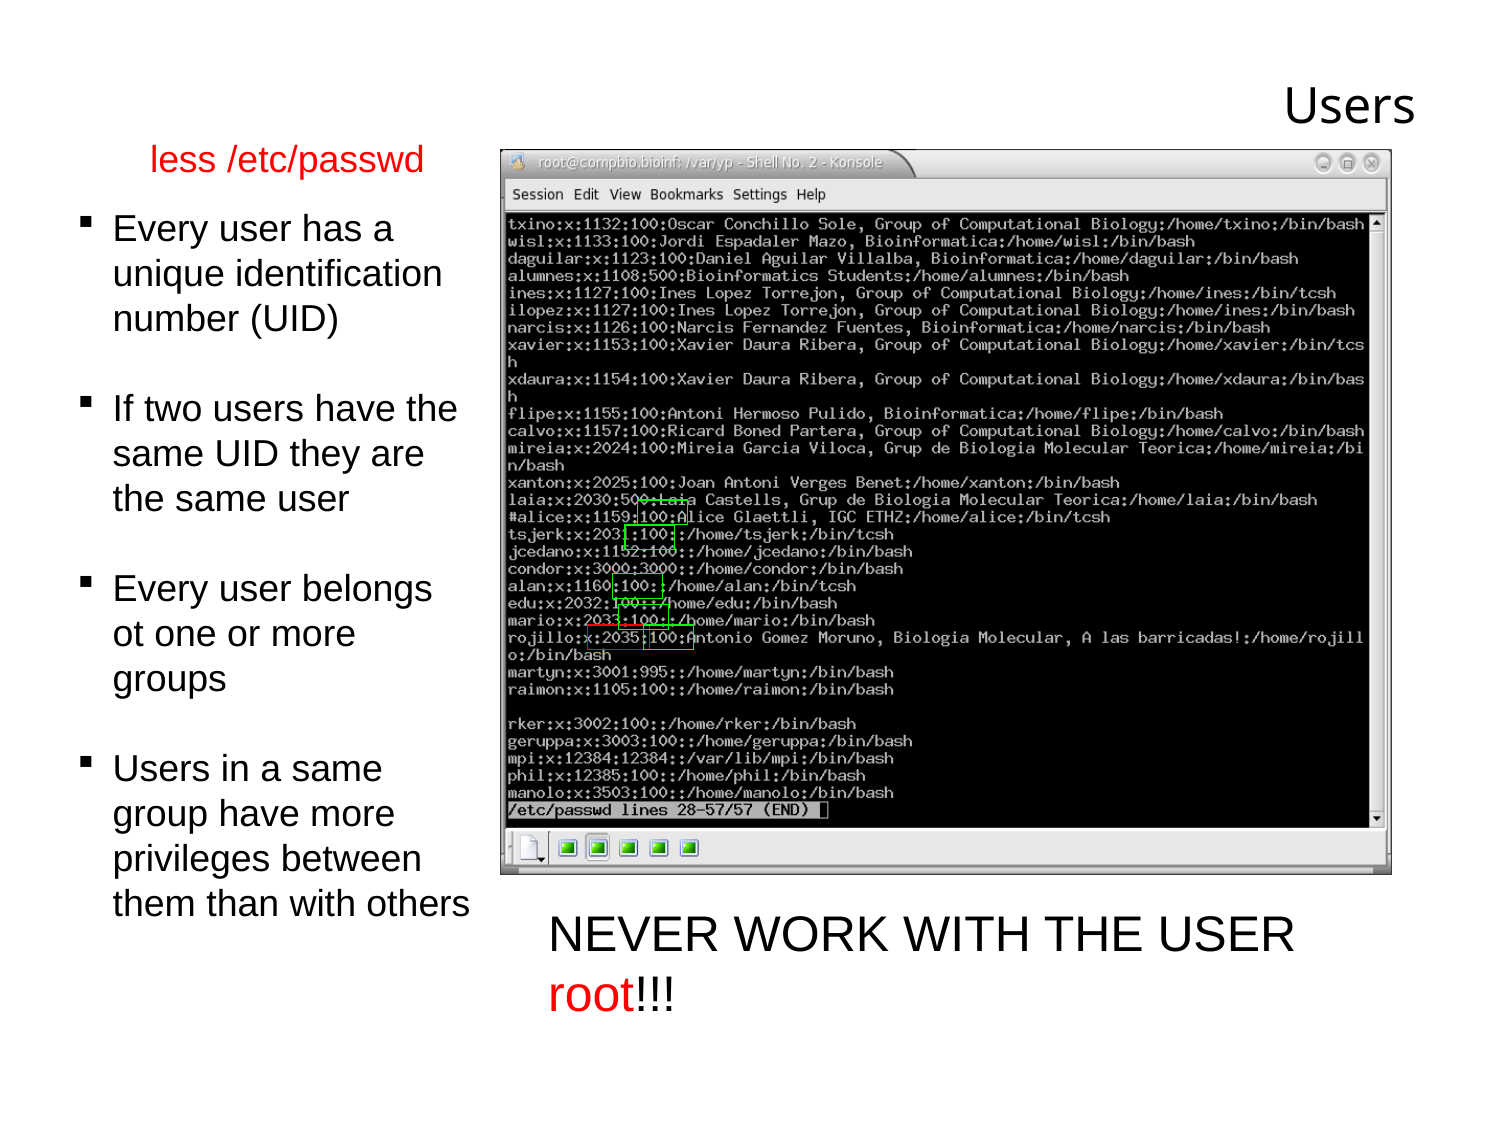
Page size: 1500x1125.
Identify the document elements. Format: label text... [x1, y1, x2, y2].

text_box Every user has a unique identification number (UID) If two users have the same UID they are the same user Every user belongs ot one or more groups Users in a same group have more privileges between them than with others [62, 196, 488, 932]
text_box Users [1268, 65, 1432, 141]
text_box NEVER WORK WITH THE USER root!!! [533, 893, 1392, 1029]
text_box less /etc/passwd [135, 127, 440, 188]
picture [499, 149, 1392, 876]
